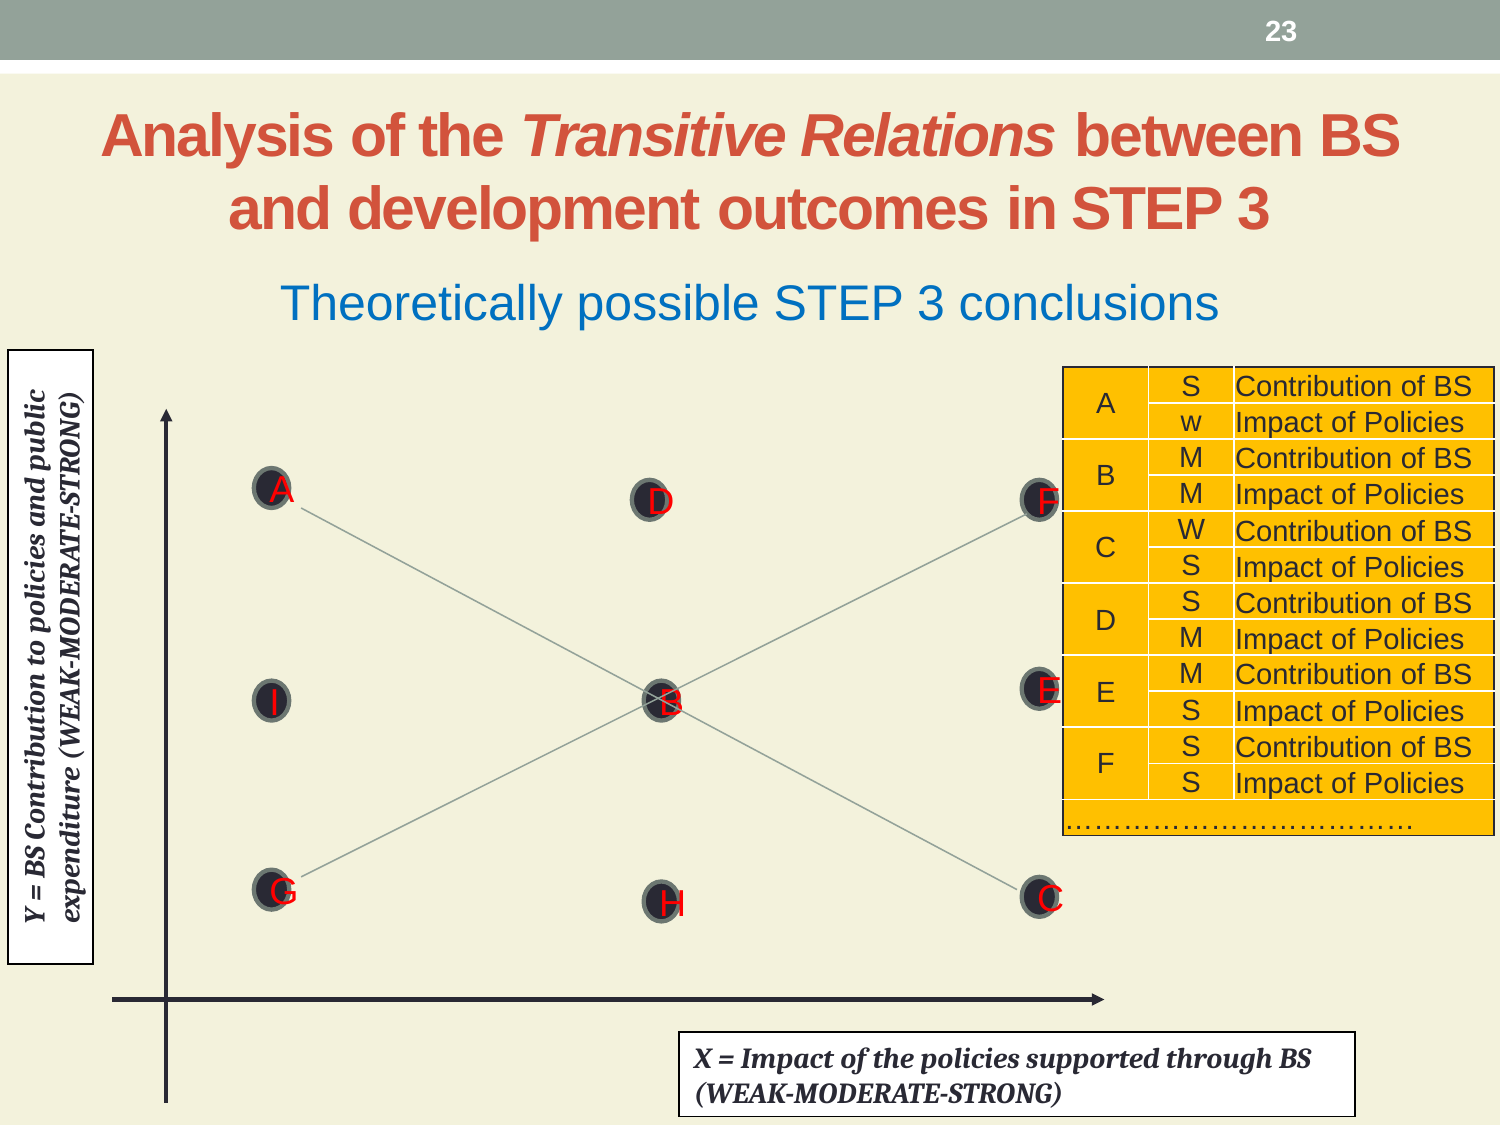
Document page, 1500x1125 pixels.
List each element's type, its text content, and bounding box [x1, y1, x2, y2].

table_cell Contribution of BS [1235, 440, 1493, 474]
text_box Y = BS Contribution to policies and public expenditure (WEAK-MODERATE-STRONG) [7, 349, 93, 965]
table_cell Impact of Policies [1235, 548, 1493, 582]
table_cell S [1149, 692, 1233, 726]
table_cell M [1149, 656, 1233, 690]
table_cell Contribution of BS [1235, 512, 1493, 546]
text_box C [1019, 874, 1060, 919]
table_cell Impact of Policies [1235, 476, 1493, 510]
table_header S [1149, 368, 1233, 402]
table_cell Contribution of BS [1235, 656, 1493, 690]
table_cell S [1149, 764, 1233, 799]
text_box F [1019, 477, 1060, 522]
text_box X = Impact of the policies supported through BS (WEAK-MODERATE-STRONG) [679, 1031, 1355, 1117]
table_cell E [1064, 656, 1148, 726]
table_cell Impact of Policies [1235, 404, 1493, 438]
table_cell C [1064, 512, 1148, 582]
text_box I [251, 678, 292, 723]
title Analysis of the Transitive Relations between BS and development outcomes in STEP 3 [75, 87, 1425, 250]
table_cell S [1149, 548, 1233, 582]
table_cell Contribution of BS [1235, 584, 1493, 618]
text_box D [629, 477, 670, 504]
table_cell Impact of Policies [1235, 620, 1493, 654]
table_cell w [1149, 404, 1233, 438]
text_box [0, 0, 1500, 74]
list Theoretically possible STEP 3 conclusions [75, 262, 1425, 1063]
text_box A [251, 465, 292, 511]
table_cell W [1149, 512, 1233, 546]
table_cell B [1064, 440, 1148, 510]
table_cell Impact of Policies [1235, 764, 1493, 799]
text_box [300, 507, 1018, 890]
table_cell Impact of Policies [1235, 692, 1493, 726]
table_cell ……………………………… [1064, 800, 1493, 835]
table_cell S [1149, 728, 1233, 763]
table_cell F [1064, 728, 1148, 799]
text_box G [251, 867, 292, 912]
table_header Contribution of BS [1235, 368, 1493, 402]
table_header A [1064, 368, 1148, 438]
table_cell S [1149, 584, 1233, 618]
text_box H [641, 897, 682, 924]
table_cell M [1149, 620, 1233, 654]
table_cell M [1149, 440, 1233, 474]
text_box E [1034, 666, 1060, 711]
table_cell D [1064, 584, 1148, 654]
table_cell Contribution of BS [1235, 728, 1493, 763]
table_cell M [1149, 476, 1233, 510]
